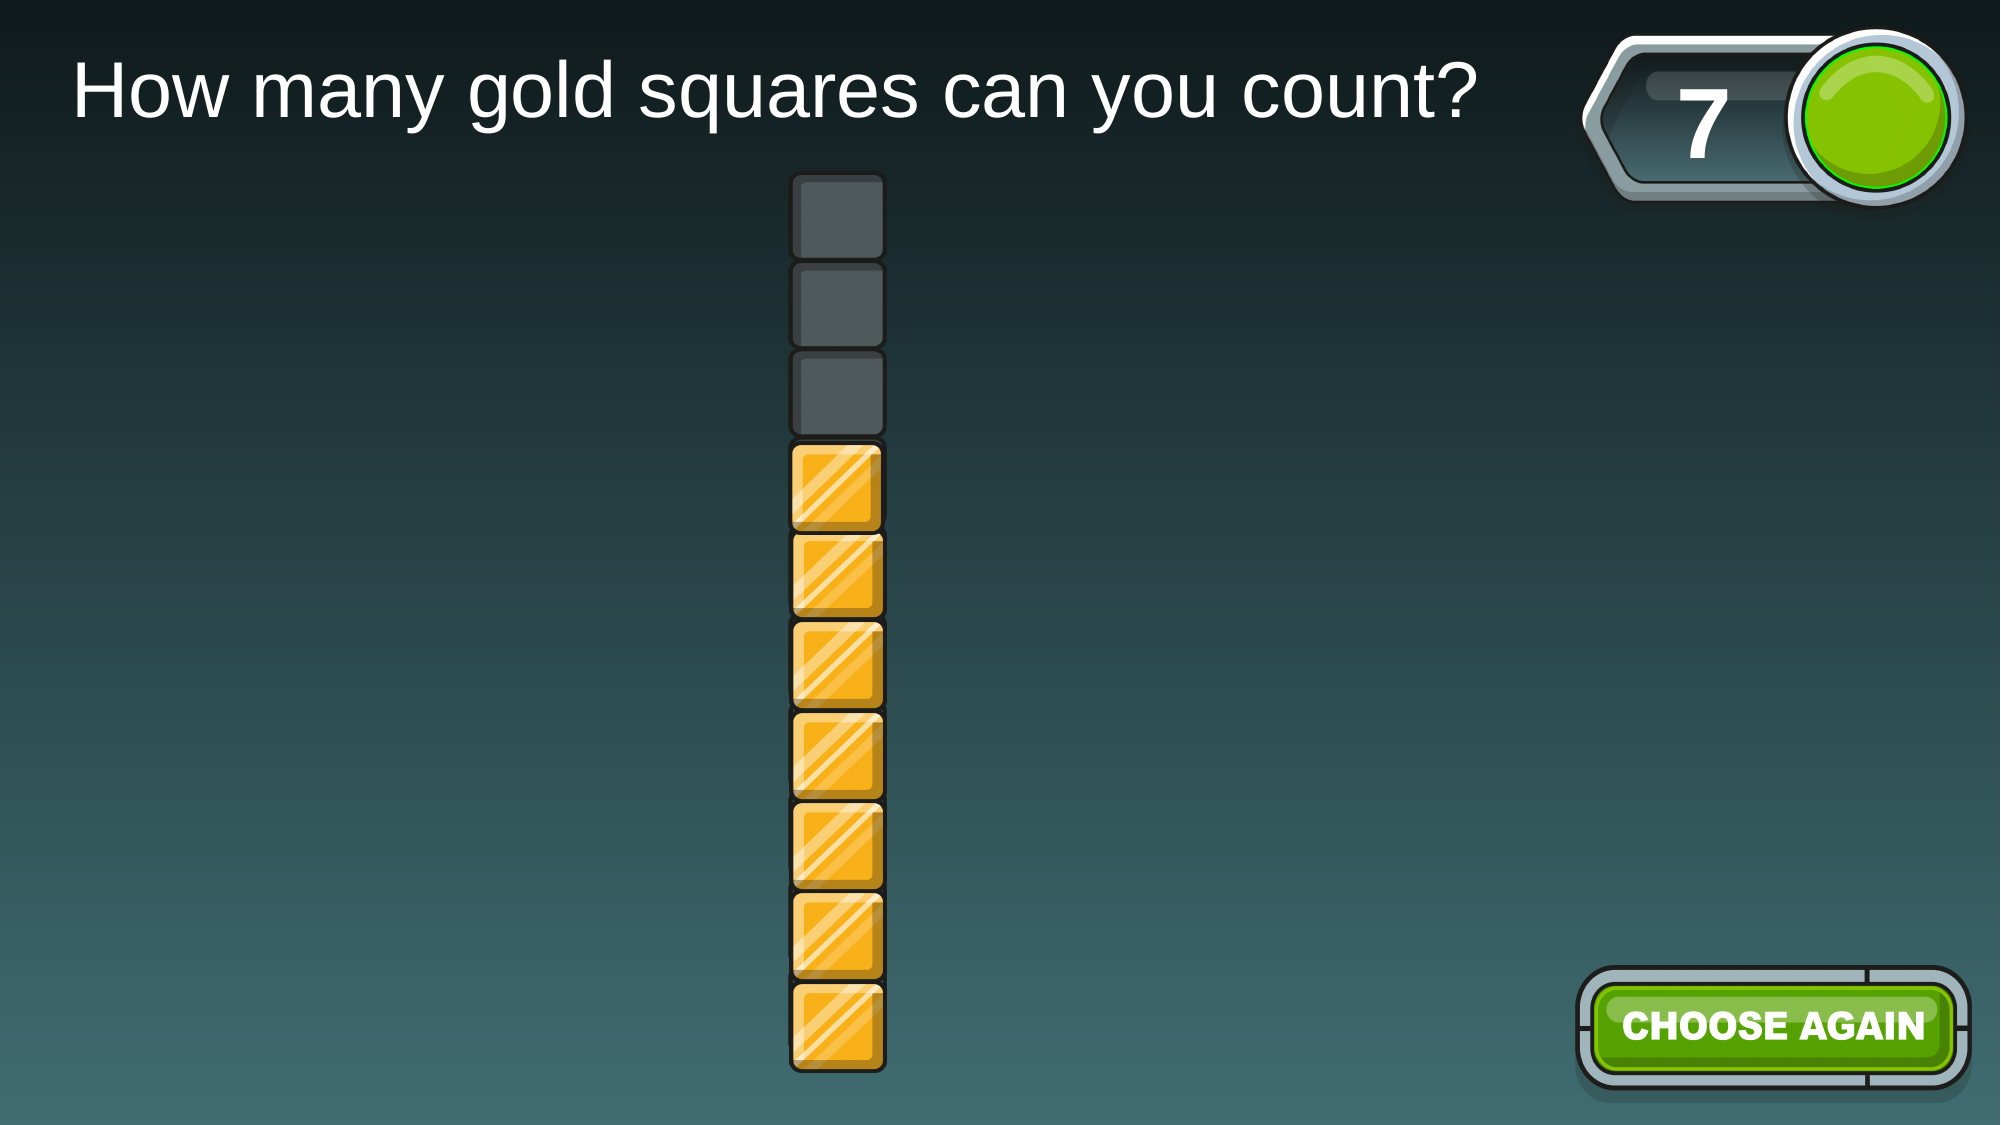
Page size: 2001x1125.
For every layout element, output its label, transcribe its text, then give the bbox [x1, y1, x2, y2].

picture [1575, 965, 1972, 1104]
picture [1575, 25, 1971, 221]
text_box How many gold squares can you count? [56, 30, 1553, 150]
picture [787, 171, 887, 1073]
